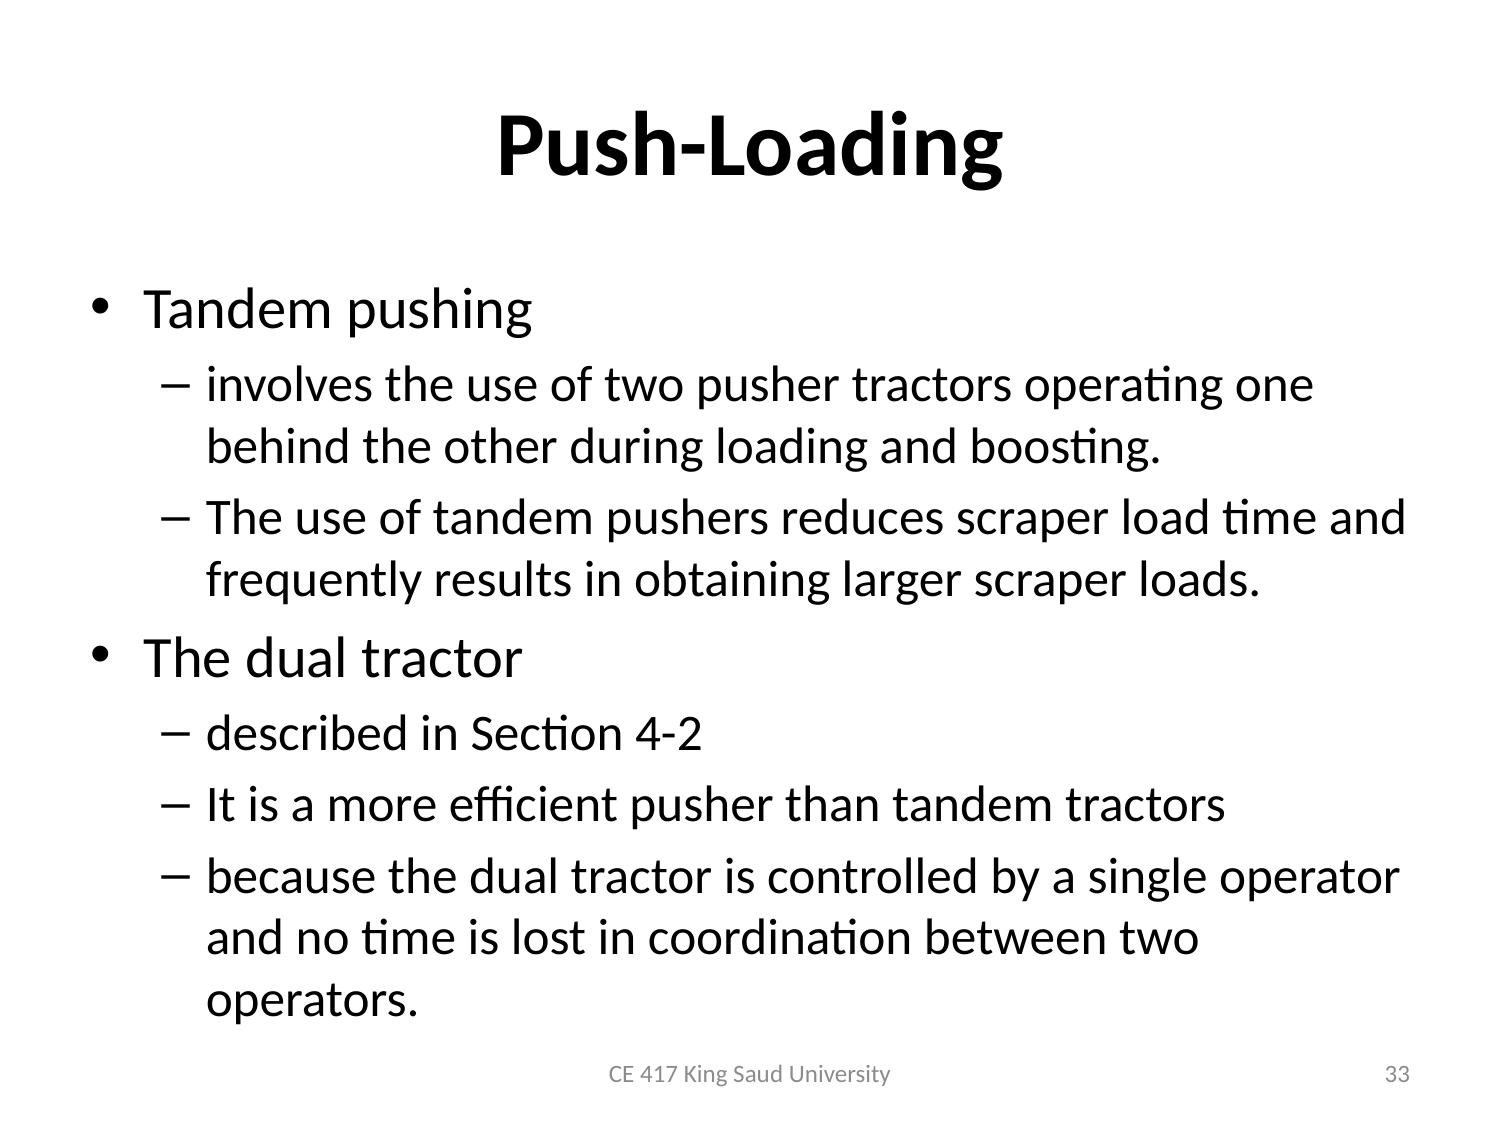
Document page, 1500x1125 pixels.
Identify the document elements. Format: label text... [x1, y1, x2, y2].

list Tandem pushing involves the use of two pusher tractors operating one behind the other during loading and boosting. The use of tandem pushers reduces scraper load time and frequently results in obtaining larger scraper loads. The dual tractor described in Section 4-2 It is a more efficient pusher than tandem tractors because the dual tractor is controlled by a single operator and no time is lost in coordination between two operators. [75, 262, 1425, 1038]
title Push-Loading [75, 45, 1425, 233]
footer CE 417 King Saud University [512, 1042, 988, 1103]
slide_number 33 [1074, 1042, 1425, 1103]
